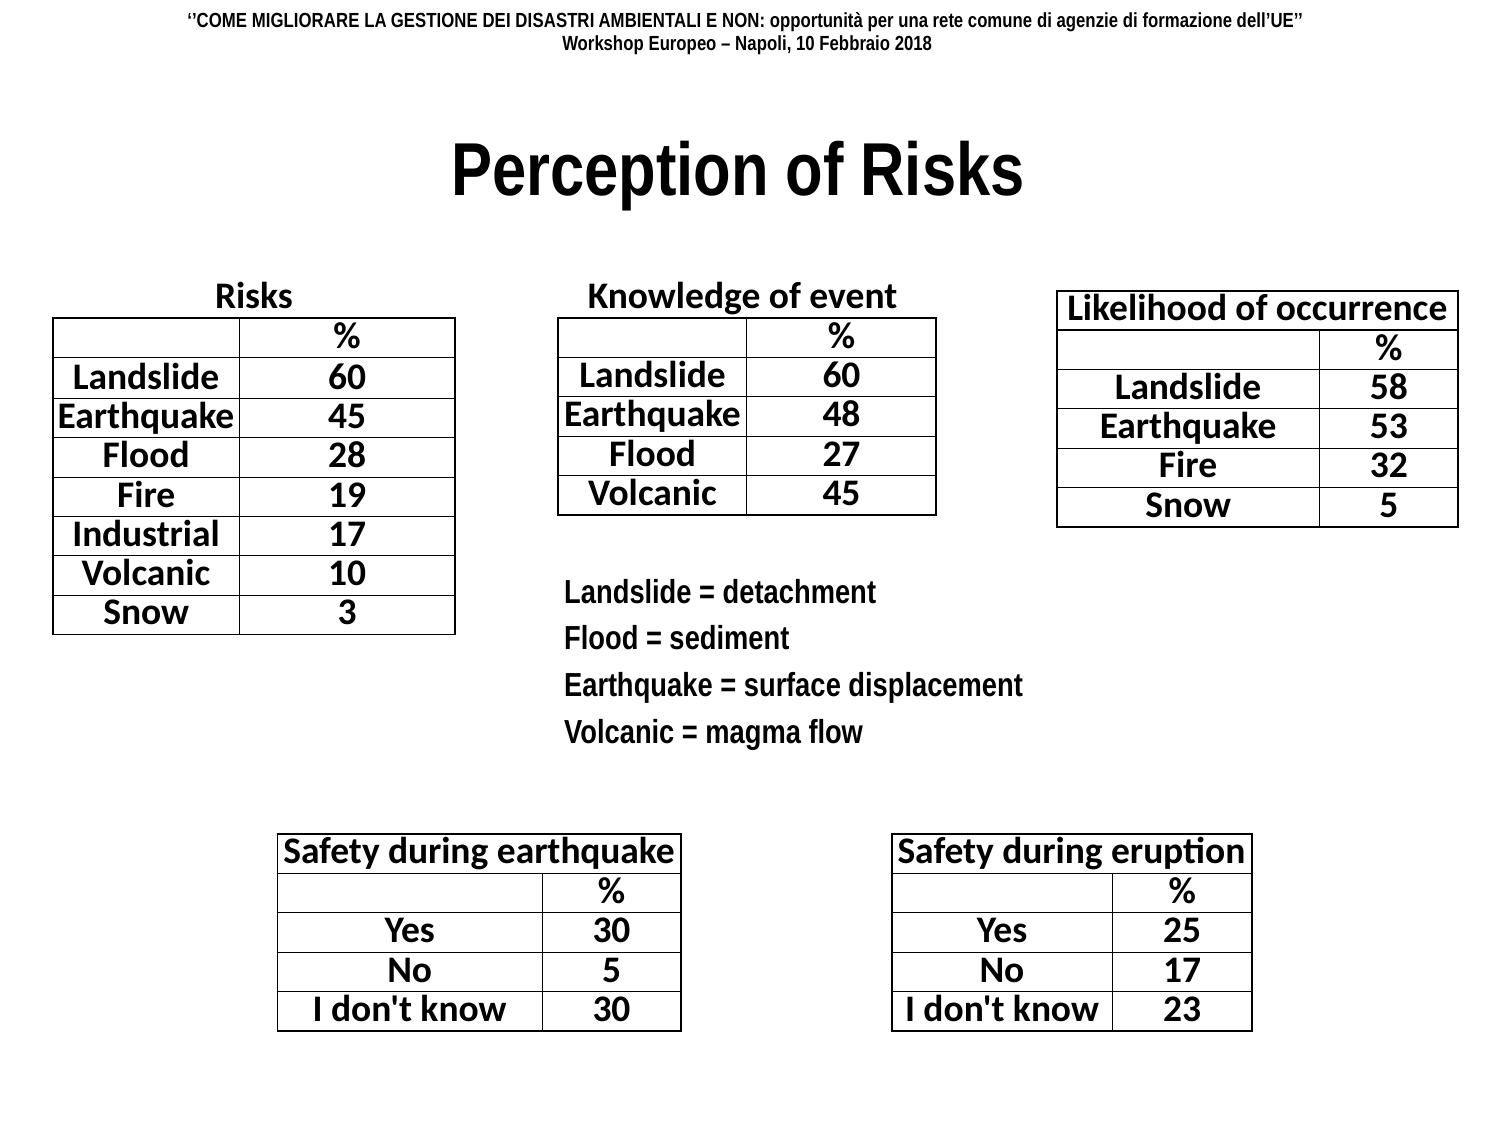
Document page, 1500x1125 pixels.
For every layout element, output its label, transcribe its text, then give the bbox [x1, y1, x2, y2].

table_cell 32 [1320, 449, 1457, 487]
table_cell 17 [240, 517, 454, 555]
table_cell 27 [747, 437, 935, 475]
table_cell 19 [240, 478, 454, 516]
table_cell Fire [54, 478, 239, 516]
table_header Safety during eruption [893, 835, 1251, 873]
table_cell Snow [1058, 488, 1319, 526]
table_cell Landslide [559, 358, 746, 396]
table_cell % [1113, 874, 1251, 912]
table_cell Earthquake [54, 399, 239, 437]
table_cell Volcanic [54, 556, 239, 595]
table_cell Landslide [1058, 370, 1319, 408]
table_cell Earthquake [1058, 409, 1319, 448]
table_cell Flood [54, 438, 239, 477]
table_header Risks [53, 279, 455, 317]
table_cell % [543, 874, 680, 912]
table_cell 17 [1113, 953, 1251, 991]
table_cell 45 [240, 399, 454, 437]
table_cell 5 [543, 953, 680, 991]
table_cell % [747, 319, 935, 357]
table_cell Flood [559, 437, 746, 475]
table_header Likelihood of occurrence [1058, 292, 1457, 329]
table_cell % [1320, 331, 1457, 369]
table_cell 60 [747, 358, 935, 396]
table_cell Yes [278, 913, 542, 952]
table_cell 28 [240, 438, 454, 477]
table_cell Yes [893, 913, 1112, 952]
table_cell 30 [543, 992, 680, 1030]
table_cell Snow [54, 596, 239, 634]
table_header Knowledge of event [558, 279, 936, 317]
table_header Safety during earthquake [278, 835, 680, 873]
table_cell 53 [1320, 409, 1457, 448]
table_cell 23 [1113, 992, 1251, 1030]
text_box Perception of Risks [53, 105, 1424, 231]
table_cell Industrial [54, 517, 239, 555]
table_cell 48 [747, 397, 935, 436]
table_cell [559, 319, 746, 357]
table_cell Fire [1058, 449, 1319, 487]
table_cell [1058, 331, 1319, 369]
table_cell [893, 874, 1112, 912]
table_cell Landslide [54, 358, 239, 398]
table_cell Volcanic [559, 476, 746, 514]
table_cell 5 [1320, 488, 1457, 526]
text_box ‘’COME MIGLIORARE LA GESTIONE DEI DISASTRI AMBIENTALI E NON: opportunità per una rete comune di agenzie di formazione dell’UE’’ Workshop Europeo – Napoli, 10 Febbraio 2018 [0, 0, 1500, 63]
table_cell I don't know [893, 992, 1112, 1030]
table_cell 58 [1320, 370, 1457, 408]
table_cell [54, 319, 239, 357]
table_cell 45 [747, 476, 935, 514]
table_cell I don't know [278, 992, 542, 1030]
table_cell Earthquake [559, 397, 746, 436]
text_box Landslide = detachment Flood = sediment Earthquake = surface displacement Volcanic = magma flow [549, 562, 1093, 777]
table_cell No [278, 953, 542, 991]
table_cell 30 [543, 913, 680, 952]
table_cell No [893, 953, 1112, 991]
table_cell 60 [240, 358, 454, 398]
table_cell [278, 874, 542, 912]
table_cell 3 [240, 596, 454, 634]
table_cell 25 [1113, 913, 1251, 952]
table_cell % [240, 319, 454, 357]
table_cell 10 [240, 556, 454, 595]
